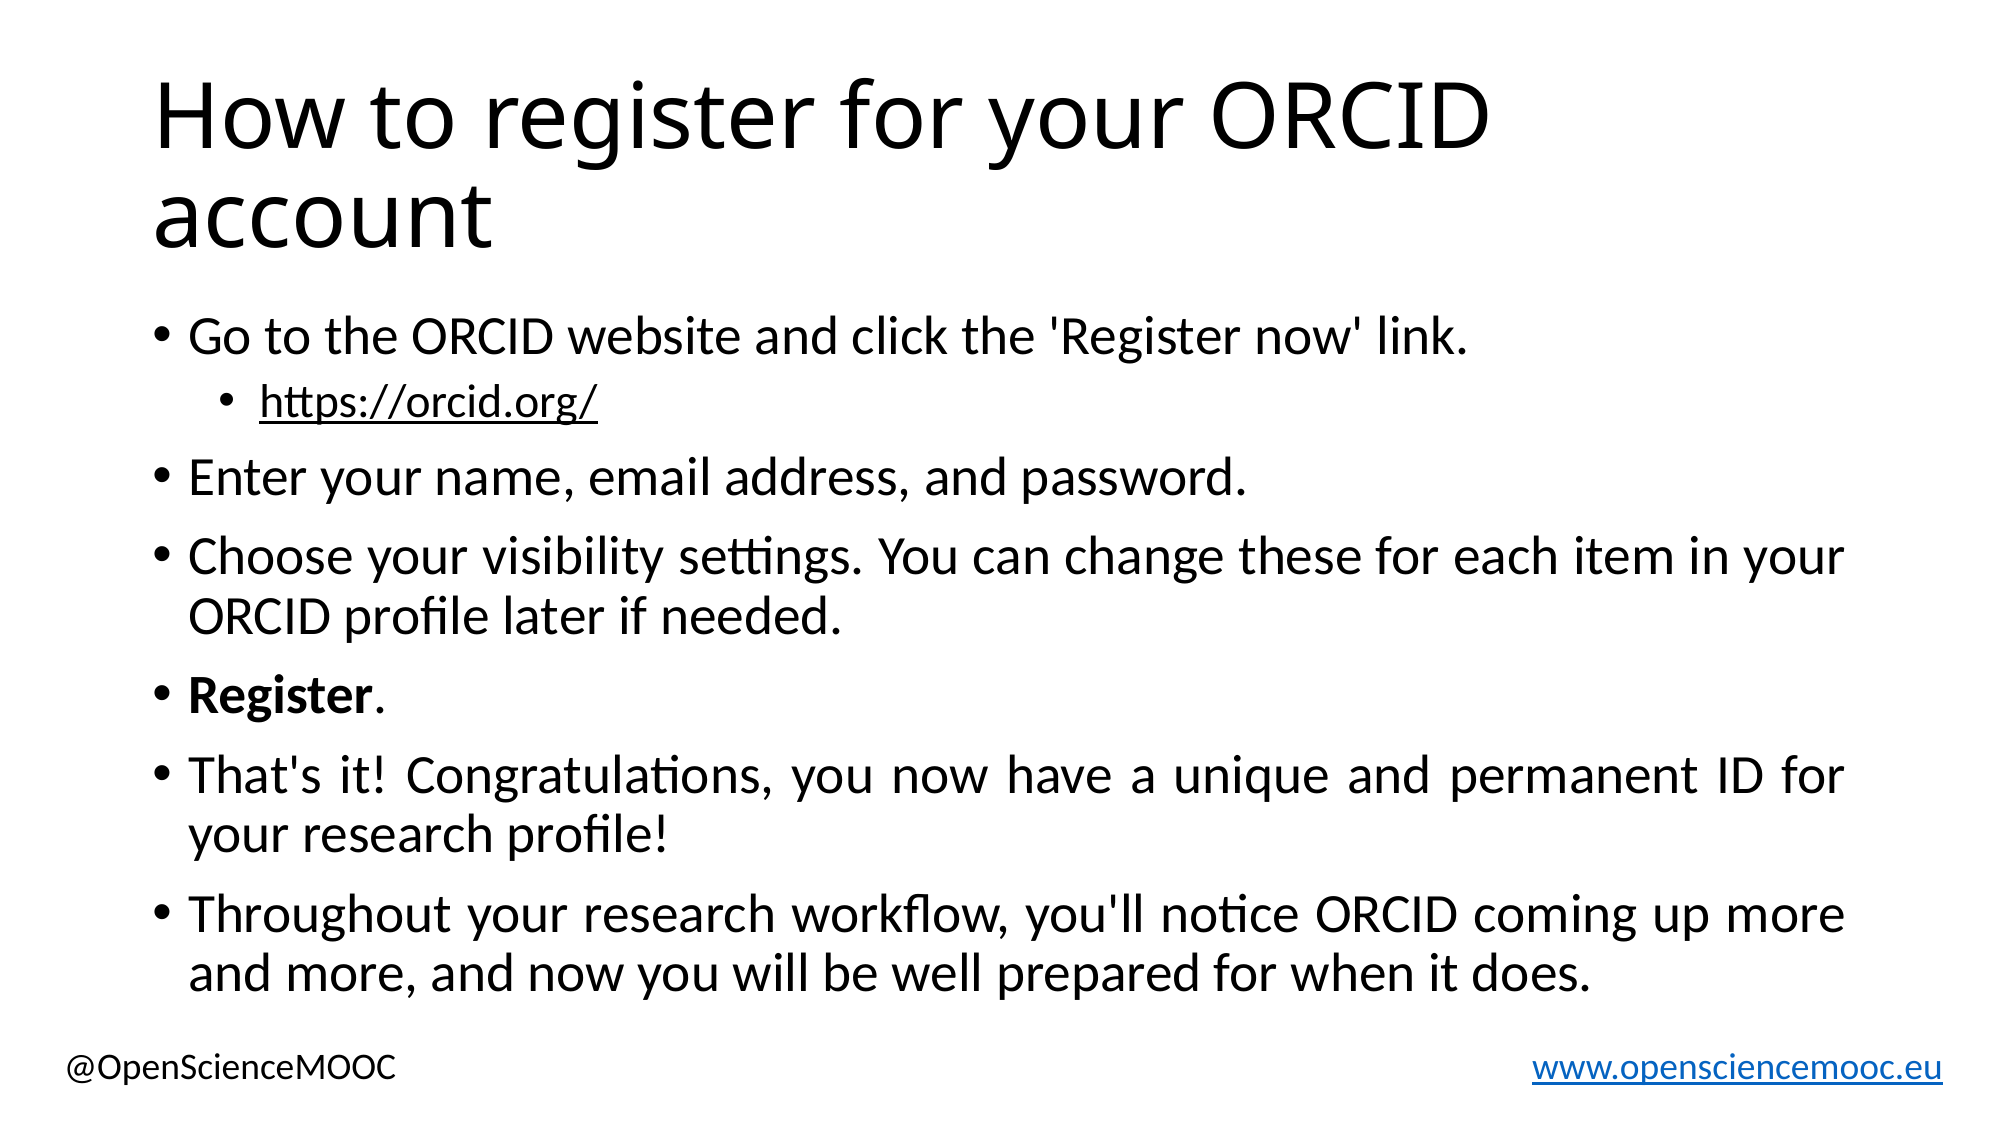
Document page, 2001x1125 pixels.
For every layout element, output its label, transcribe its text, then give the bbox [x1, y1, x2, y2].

title How to register for your ORCID account [137, 59, 1863, 278]
text_box www.opensciencemooc.eu [1517, 1034, 1959, 1095]
text_box @OpenScienceMOOC [49, 1034, 412, 1095]
list Go to the ORCID website and click the 'Register now' link. https://orcid.org/ Enter your name, email address, and password. Choose your visibility settings. You can change these for each item in your ORCID profile later if needed. Register. That's it! Congratulations, you now have a unique and permanent ID for your research profile! Throughout your research workflow, you'll notice ORCID coming up more and more, and now you will be well prepared for when it does. [137, 299, 1863, 1014]
